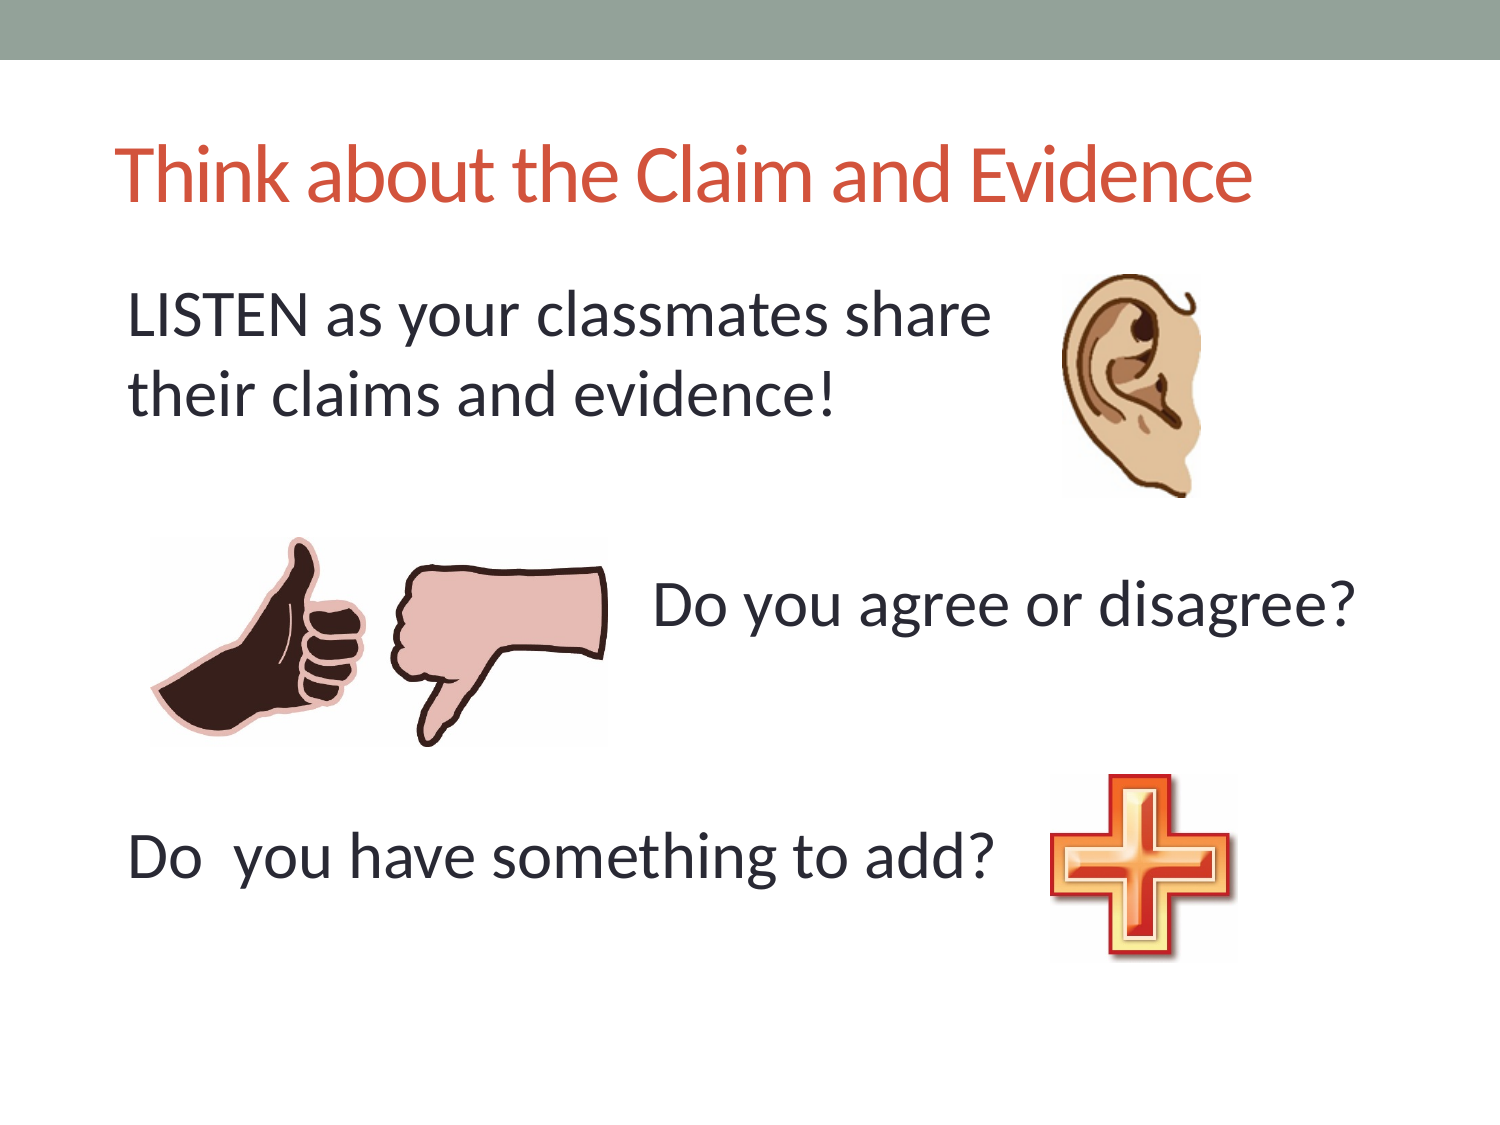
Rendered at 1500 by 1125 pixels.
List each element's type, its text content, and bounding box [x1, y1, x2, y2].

title Think about the Claim and Evidence [99, 87, 1425, 250]
picture [1049, 774, 1238, 963]
list LISTEN as your classmates share their claims and evidence! Do you agree or disagree? Do you have something to add? [112, 262, 1425, 1063]
picture [1062, 274, 1201, 498]
picture [149, 537, 608, 747]
